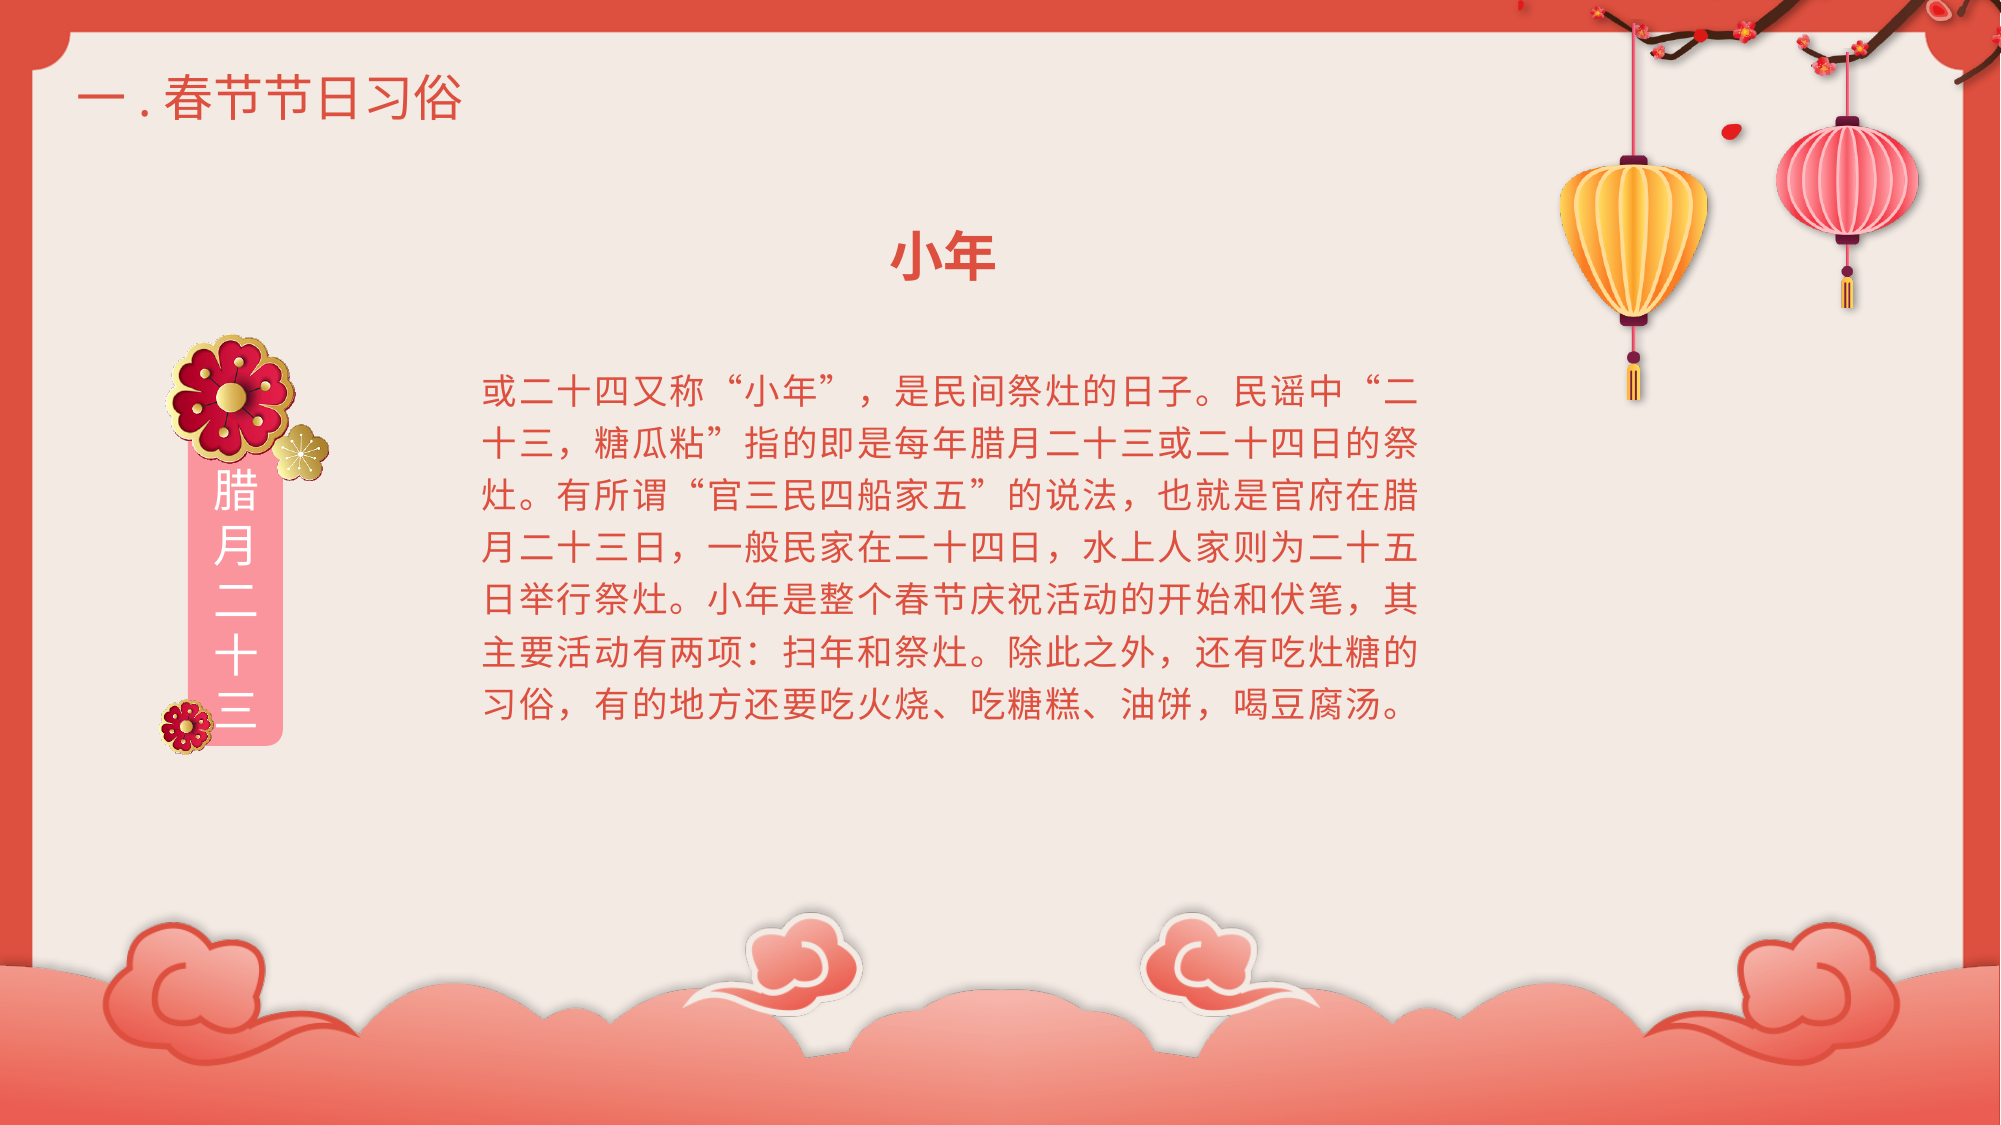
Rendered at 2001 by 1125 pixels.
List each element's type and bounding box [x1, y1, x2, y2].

picture [0, 0, 2001, 1125]
text_box [187, 511, 283, 748]
